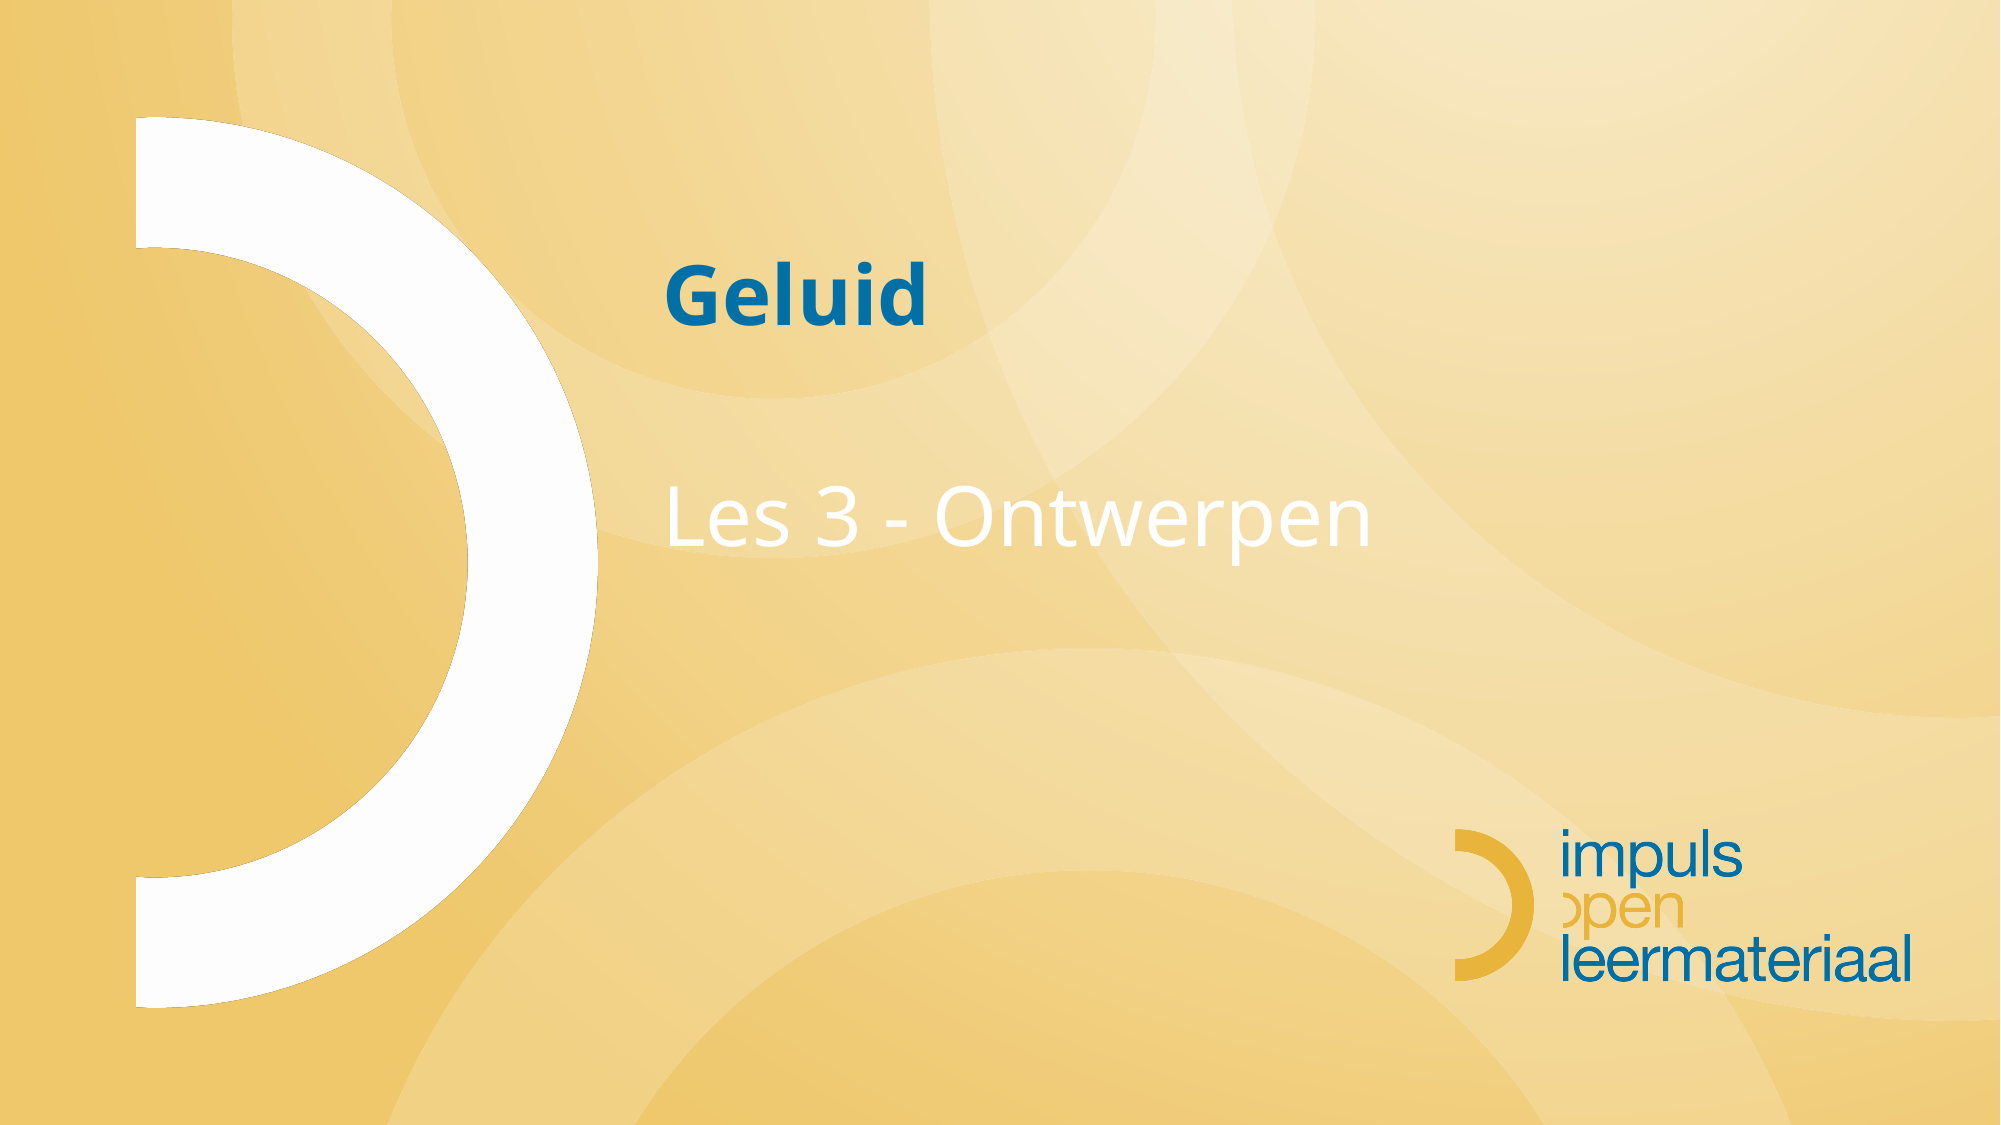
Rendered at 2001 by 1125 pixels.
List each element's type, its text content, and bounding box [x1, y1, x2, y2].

picture [0, 0, 2000, 1125]
subtitle Les 3 - Ontwerpen [662, 462, 1949, 657]
title Geluid [662, 242, 1910, 441]
